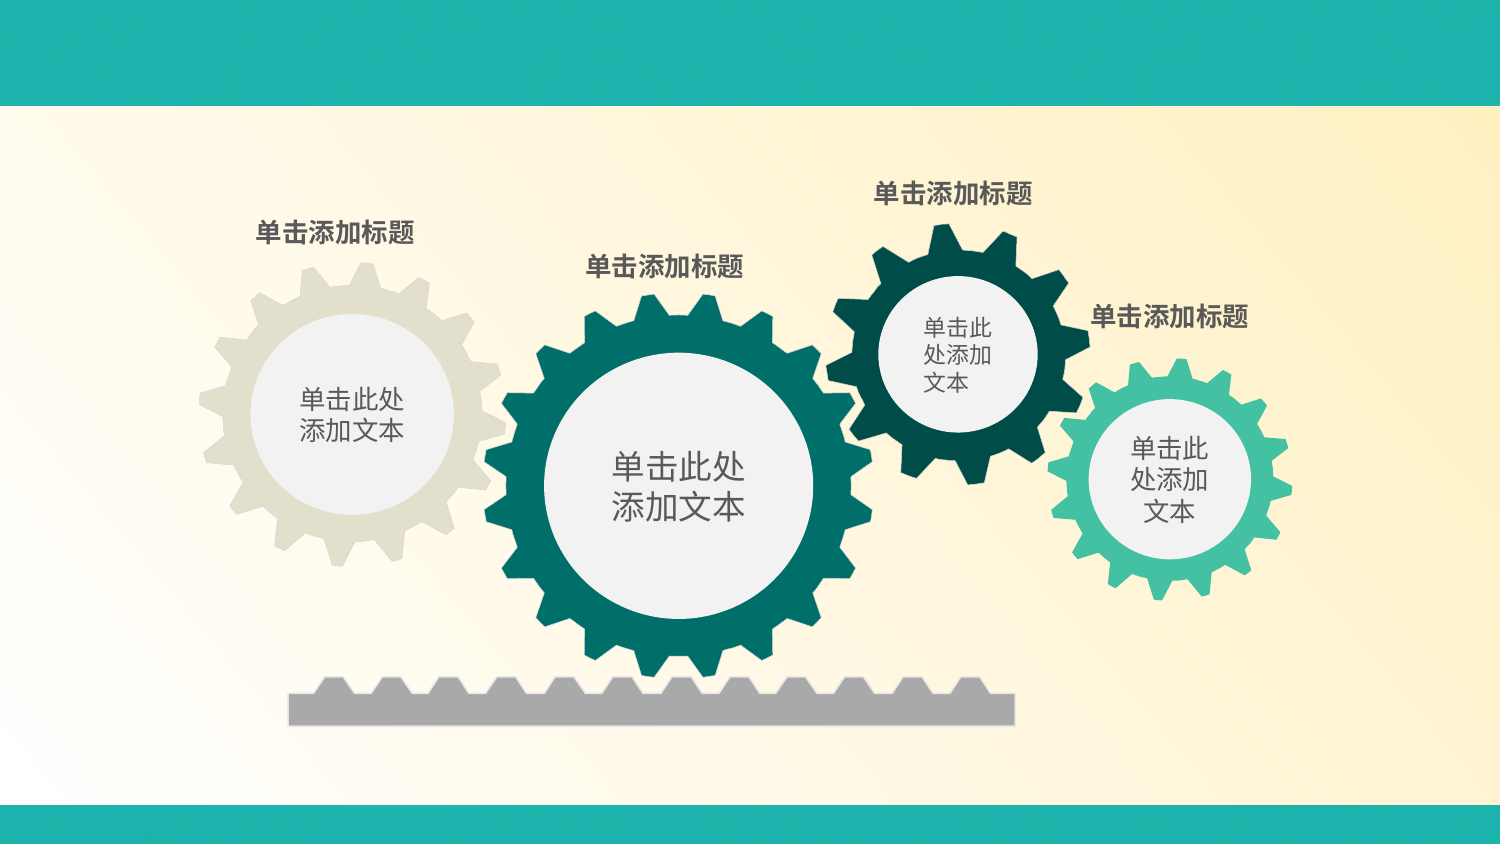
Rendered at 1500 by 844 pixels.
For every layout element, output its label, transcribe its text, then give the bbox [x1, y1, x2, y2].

picture [0, 0, 1500, 106]
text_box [484, 294, 873, 678]
text_box 单击添加标题 [1091, 292, 1282, 339]
text_box 单击添加标题 [207, 208, 463, 255]
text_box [199, 262, 506, 567]
text_box 单击添加标题 [825, 169, 1082, 216]
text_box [1047, 358, 1293, 601]
picture [0, 805, 1500, 844]
text_box 单击添加标题 [537, 243, 793, 289]
text_box [288, 676, 1016, 727]
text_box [825, 223, 1091, 485]
